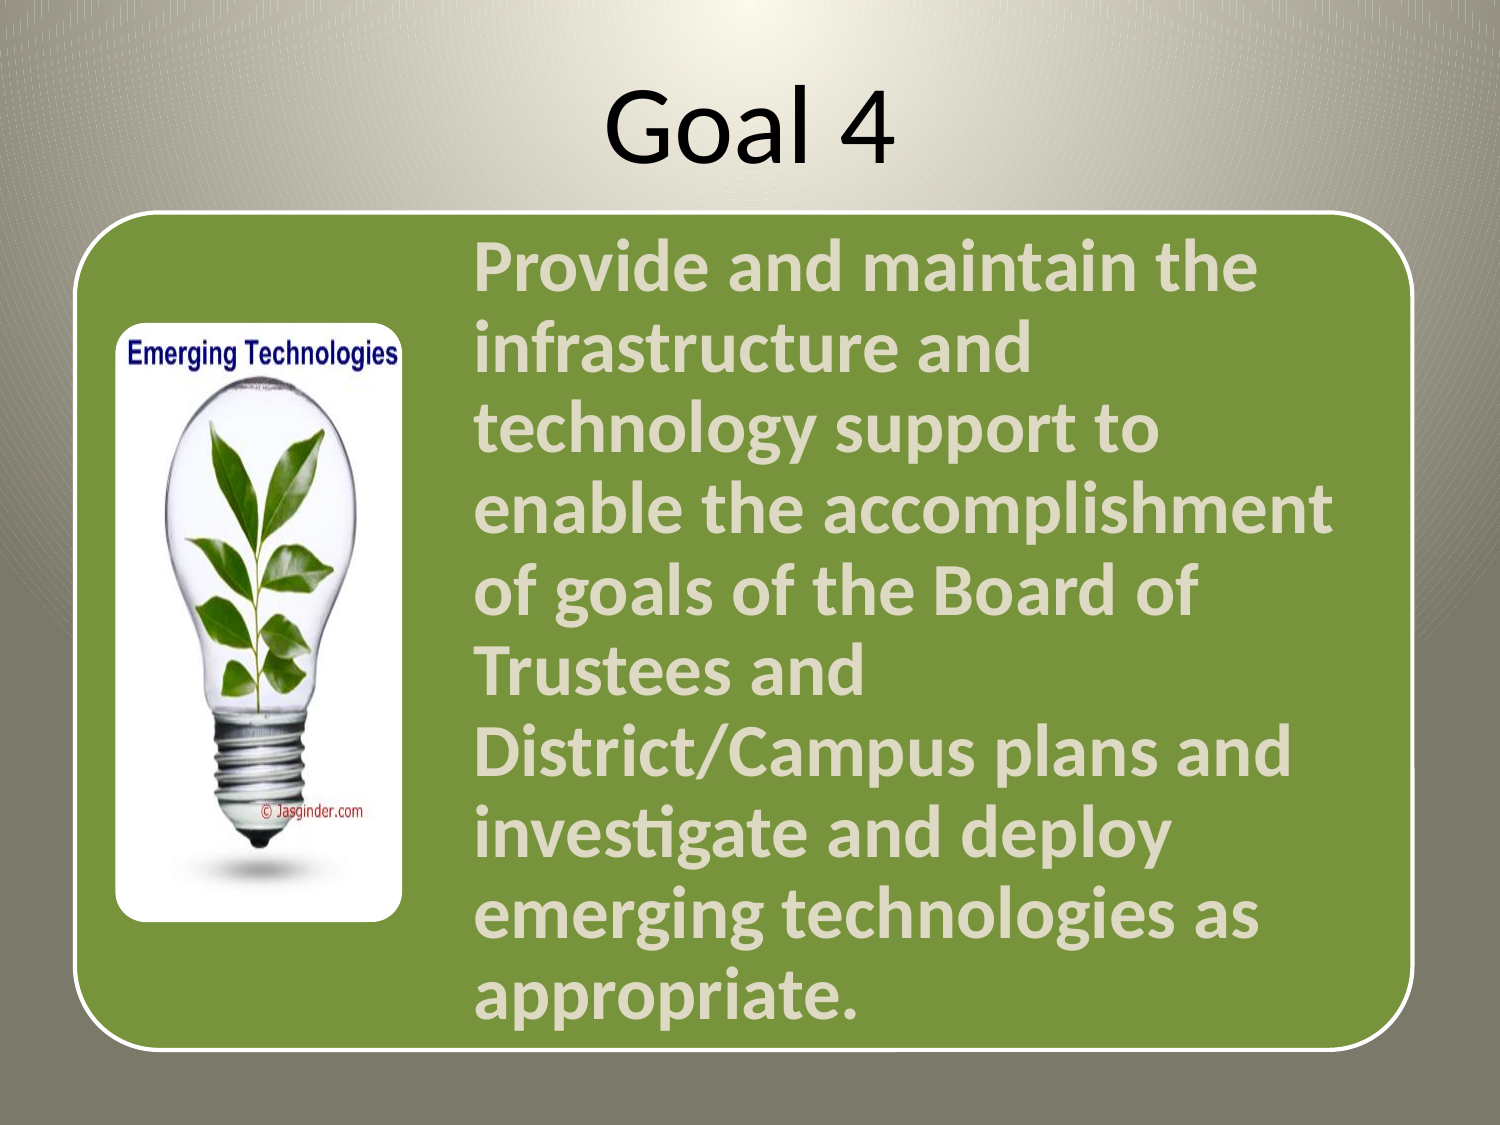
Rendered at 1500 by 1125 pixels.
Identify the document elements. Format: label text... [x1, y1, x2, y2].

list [74, 212, 1413, 1051]
title Goal 4 [75, 24, 1425, 213]
